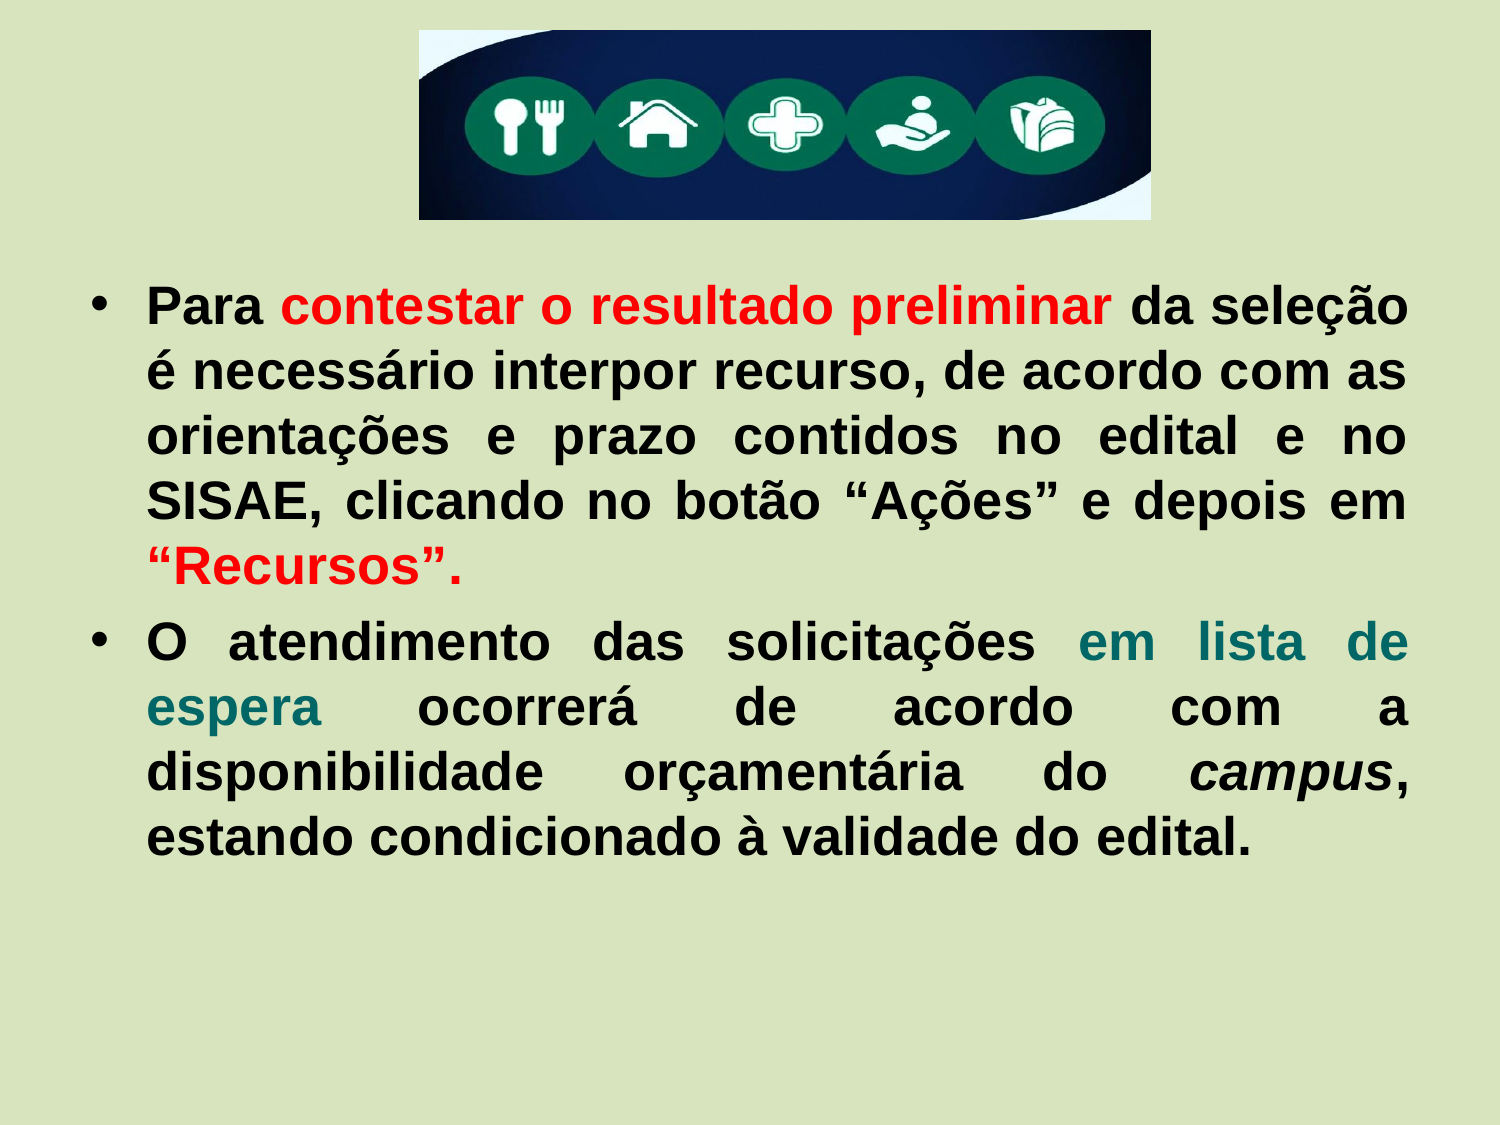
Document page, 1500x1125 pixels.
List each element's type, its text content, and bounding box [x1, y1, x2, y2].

list Para contestar o resultado preliminar da seleção é necessário interpor recurso, de acordo com as orientações e prazo contidos no edital e no SISAE, clicando no botão “Ações” e depois em “Recursos”. O atendimento das solicitações em lista de espera ocorrerá de acordo com a disponibilidade orçamentária do campus, estando condicionado à validade do edital. [75, 262, 1425, 1005]
picture [418, 30, 1151, 221]
